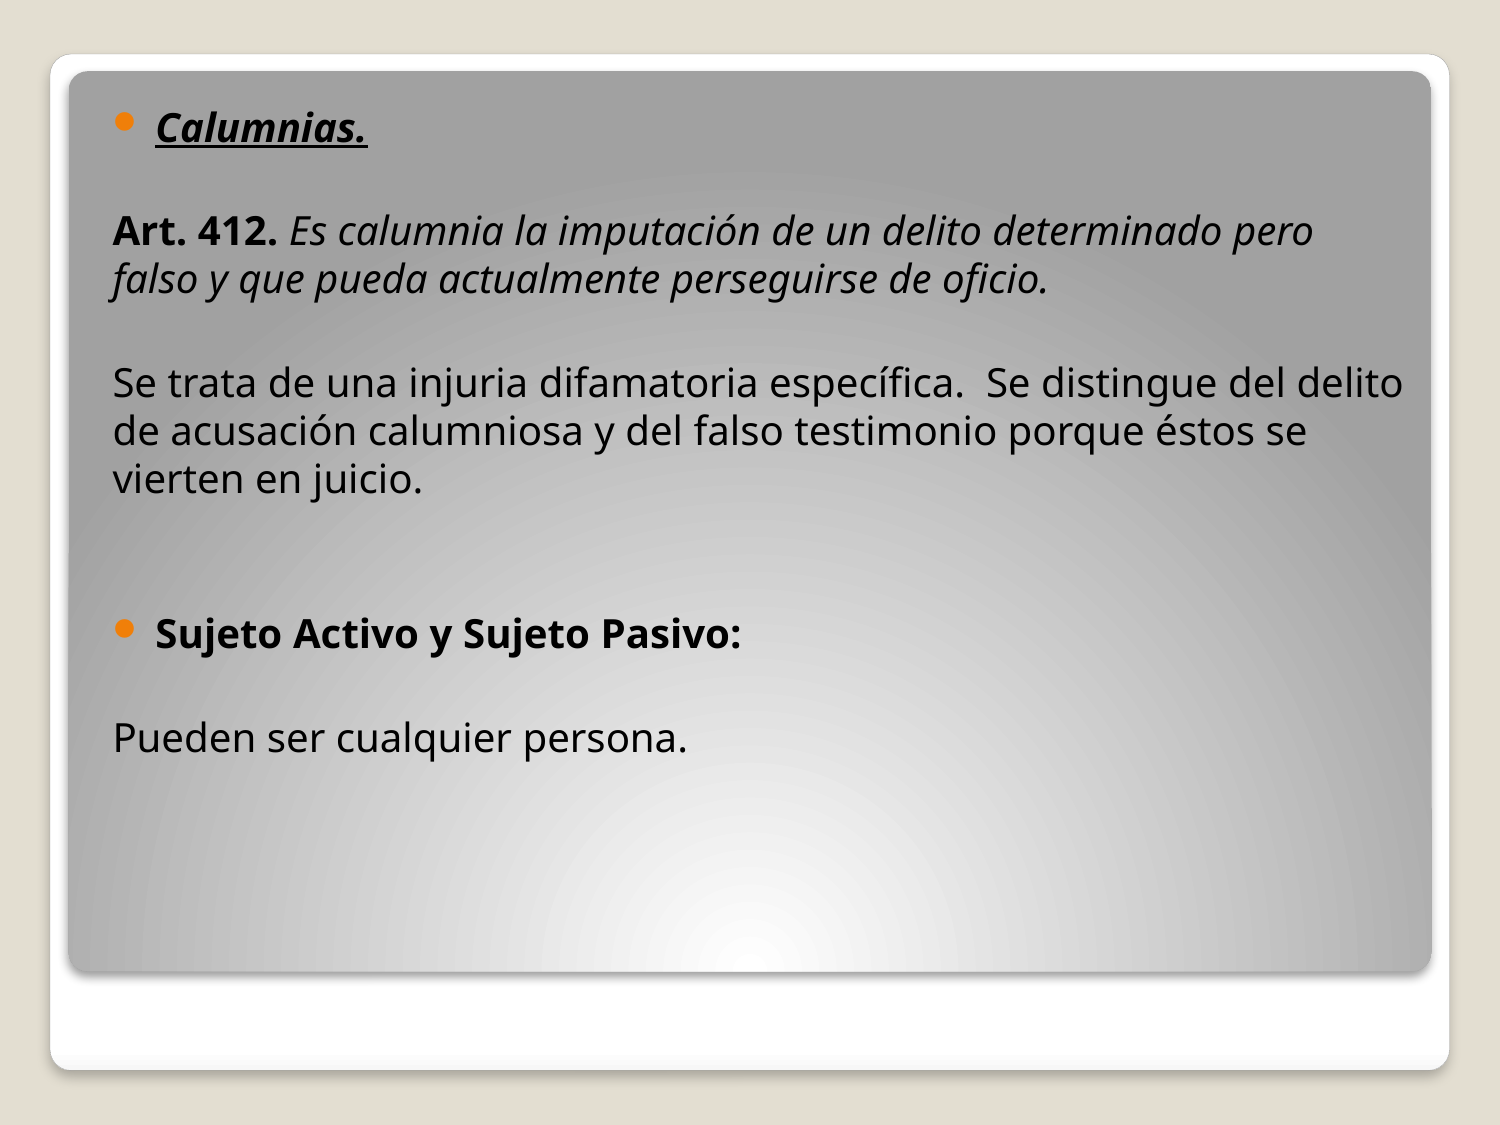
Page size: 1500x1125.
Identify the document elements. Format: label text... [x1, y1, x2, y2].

list Calumnias. Art. 412. Es calumnia la imputación de un delito determinado pero falso y que pueda actualmente perseguirse de oficio. Se trata de una injuria difamatoria específica. Se distingue del delito de acusación calumniosa y del falso testimonio porque éstos se vierten en juicio. Sujeto Activo y Sujeto Pasivo: Pueden ser cualquier persona. [82, 86, 1425, 774]
